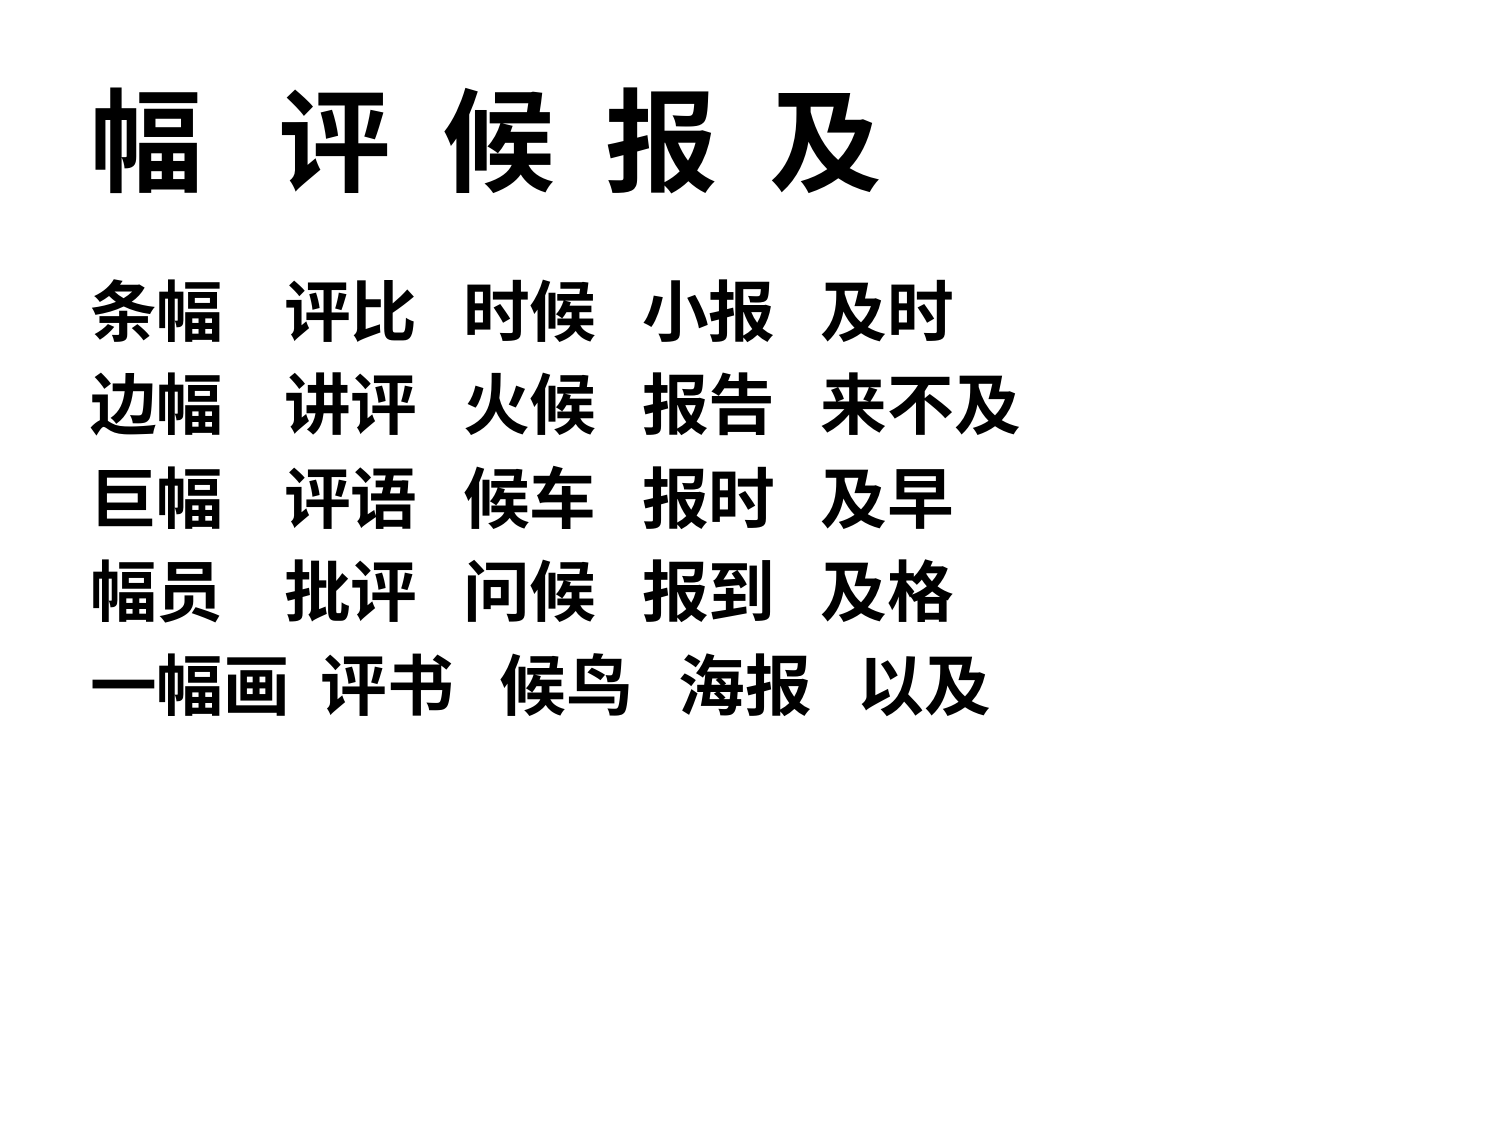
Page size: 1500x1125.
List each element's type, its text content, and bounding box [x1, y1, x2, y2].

list 条幅 评比 时候 小报 及时 边幅 讲评 火候 报告 来不及 巨幅 评语 候车 报时 及早 幅员 批评 问候 报到 及格 一幅画 评书 候鸟 海报 以及 [74, 262, 1426, 1013]
title 幅 评 候 报 及 [74, 44, 1426, 233]
